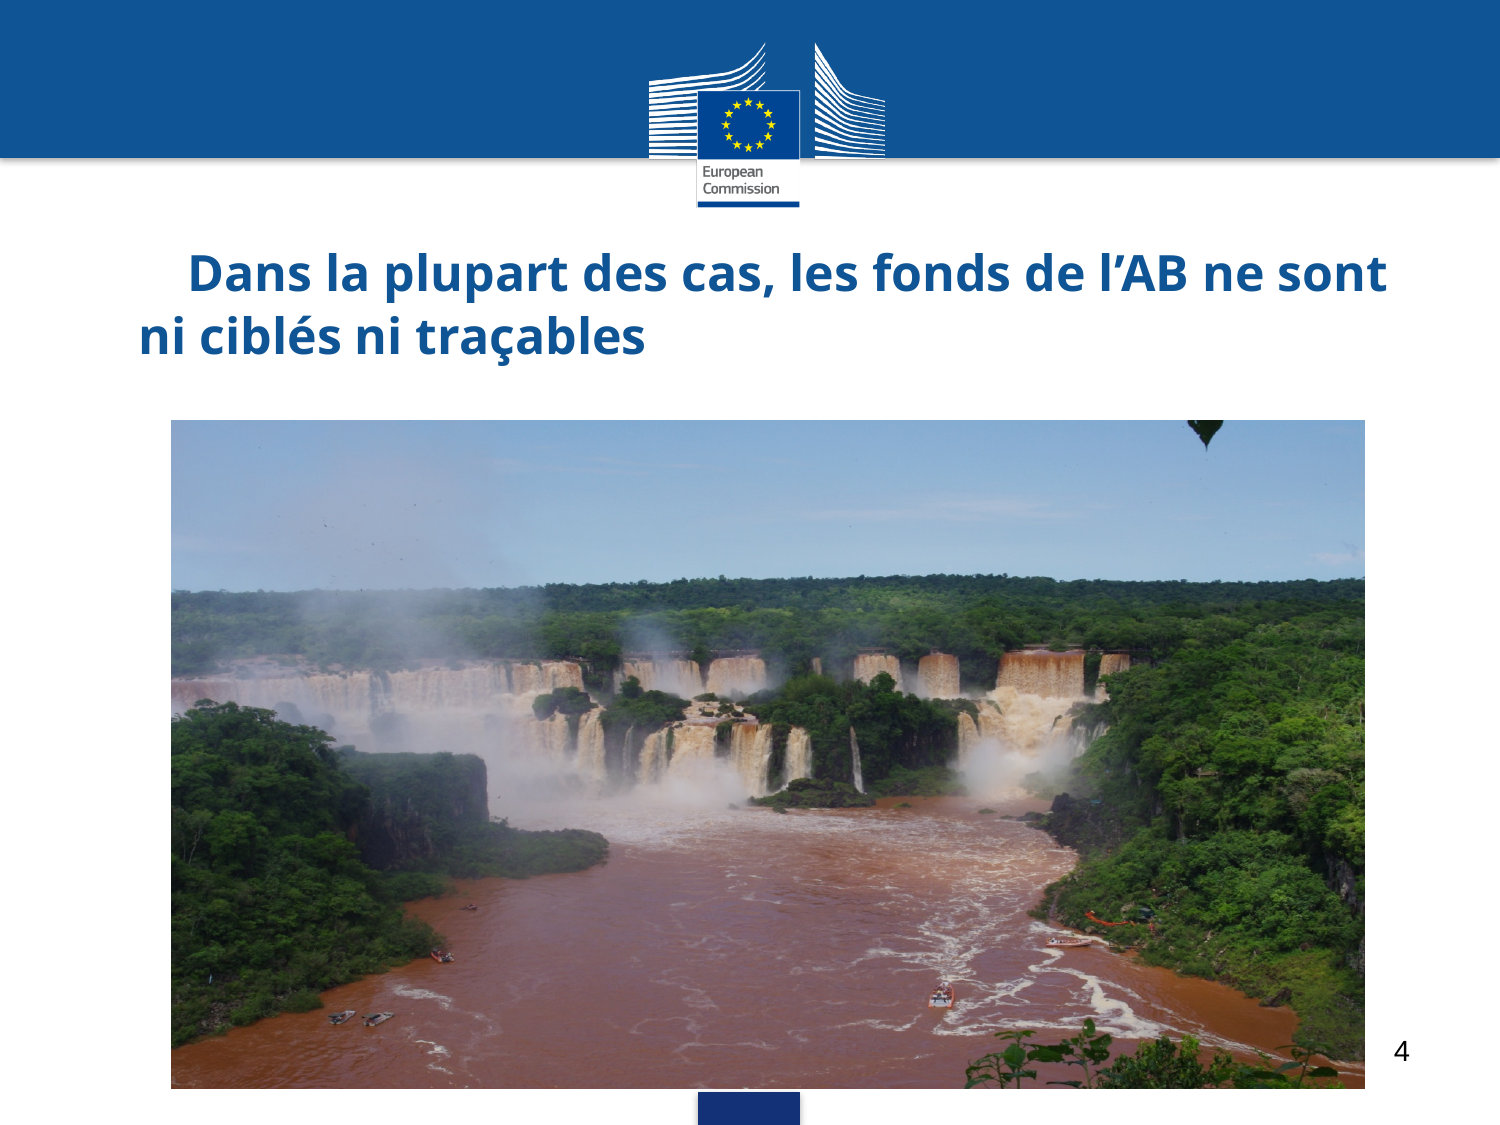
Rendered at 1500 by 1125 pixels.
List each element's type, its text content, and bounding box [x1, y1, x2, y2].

picture [649, 42, 885, 208]
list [170, 420, 1365, 1089]
slide_number 4 [1074, 1024, 1426, 1103]
title Dans la plupart des cas, les fonds de l’AB ne sont ni ciblés ni traçables [64, 219, 1416, 374]
